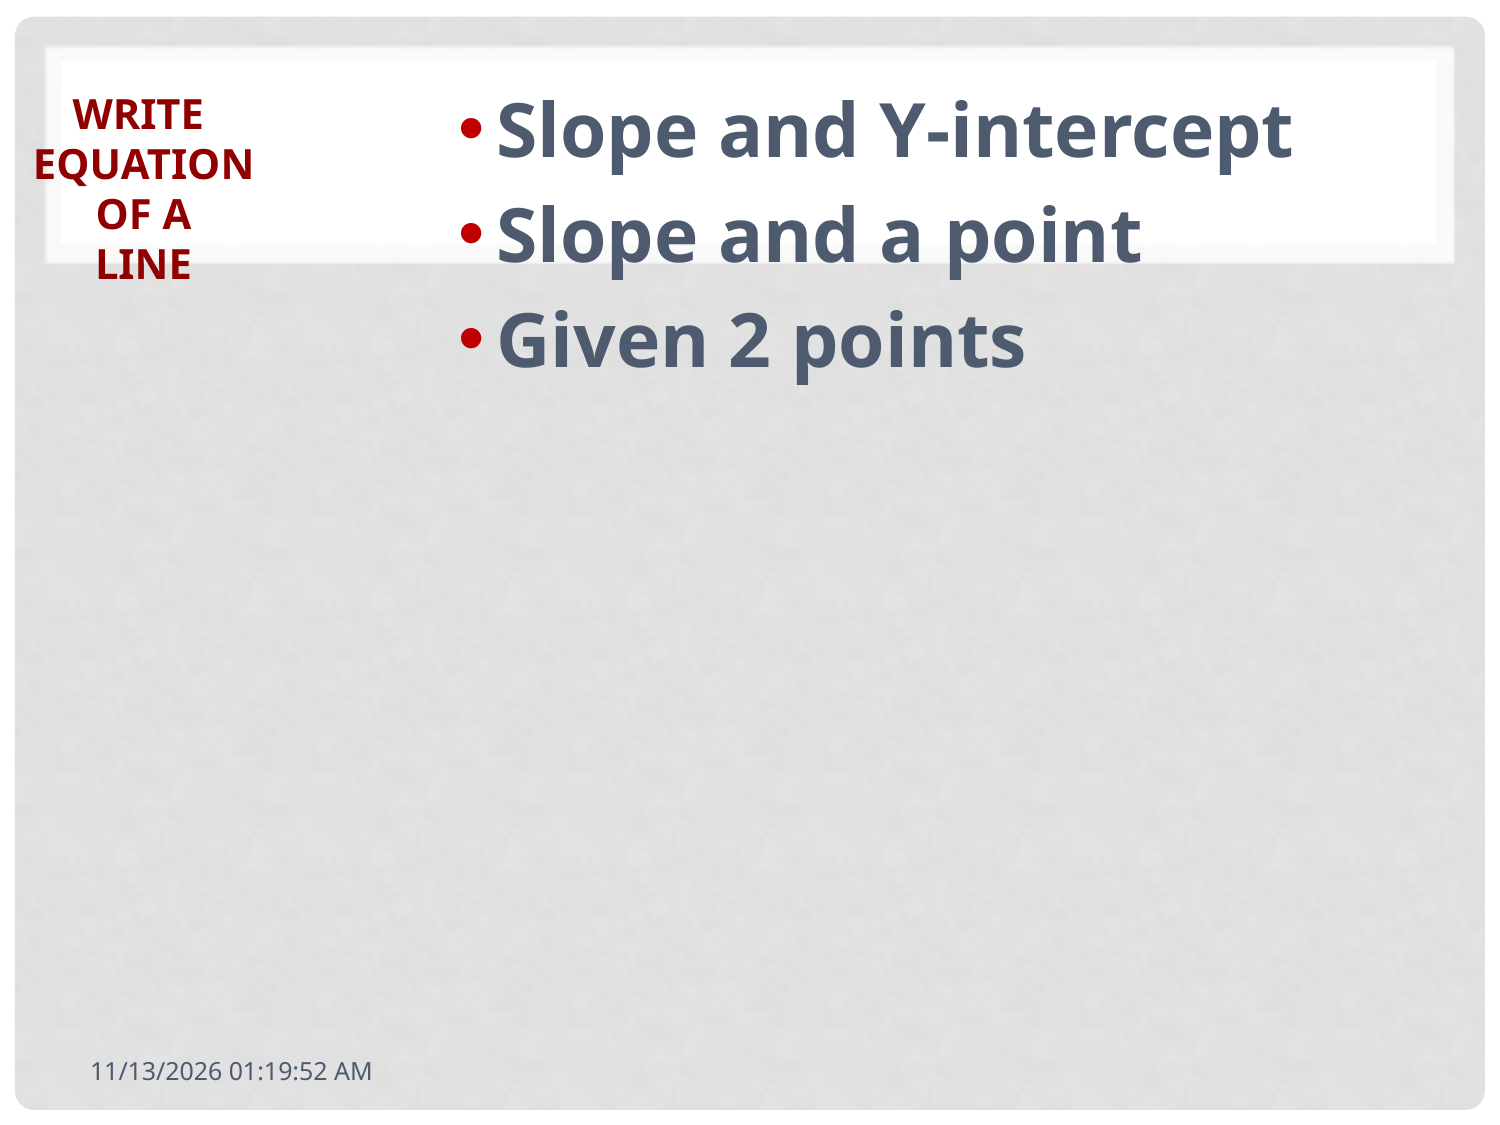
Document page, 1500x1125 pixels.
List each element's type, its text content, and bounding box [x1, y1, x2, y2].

title Write equation of a line [0, 0, 288, 375]
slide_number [75, 1042, 425, 1103]
list Slope and Y-intercept Slope and a point Given 2 points [425, 75, 1425, 1005]
